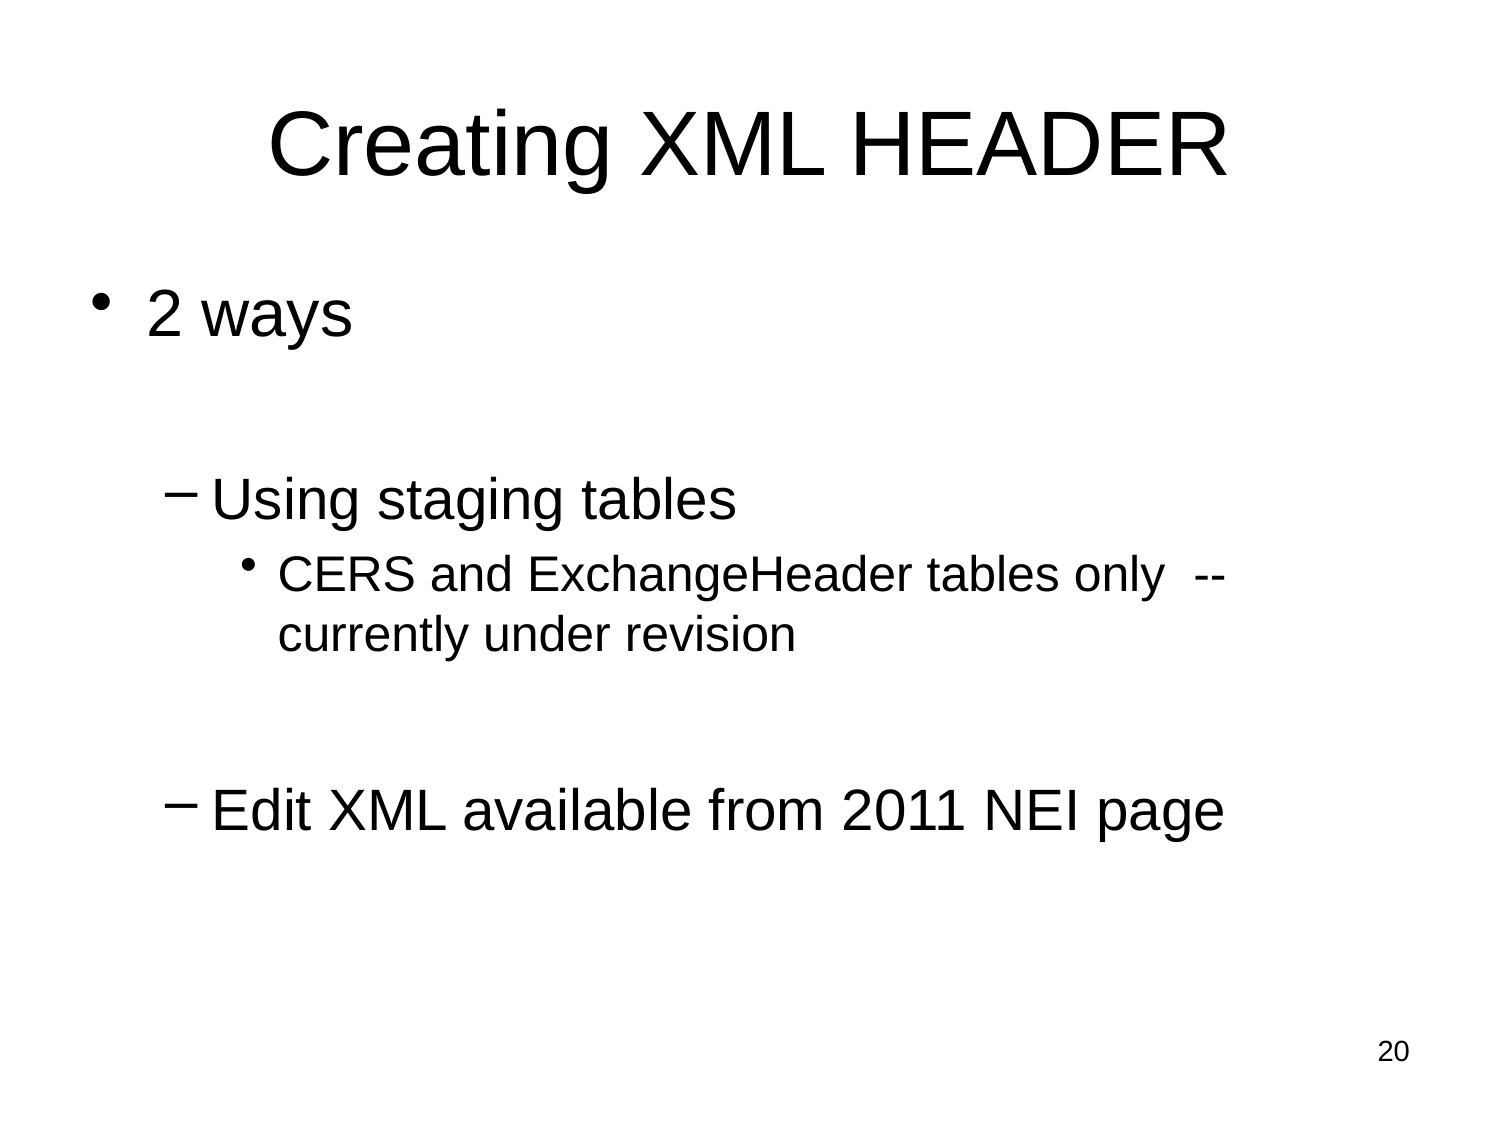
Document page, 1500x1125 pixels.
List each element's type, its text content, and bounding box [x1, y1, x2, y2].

slide_number 20 [1074, 1024, 1426, 1103]
title Creating XML HEADER [74, 44, 1426, 233]
list 2 ways Using staging tables CERS and ExchangeHeader tables only -- currently under revision Edit XML available from 2011 NEI page [74, 262, 1426, 1006]
